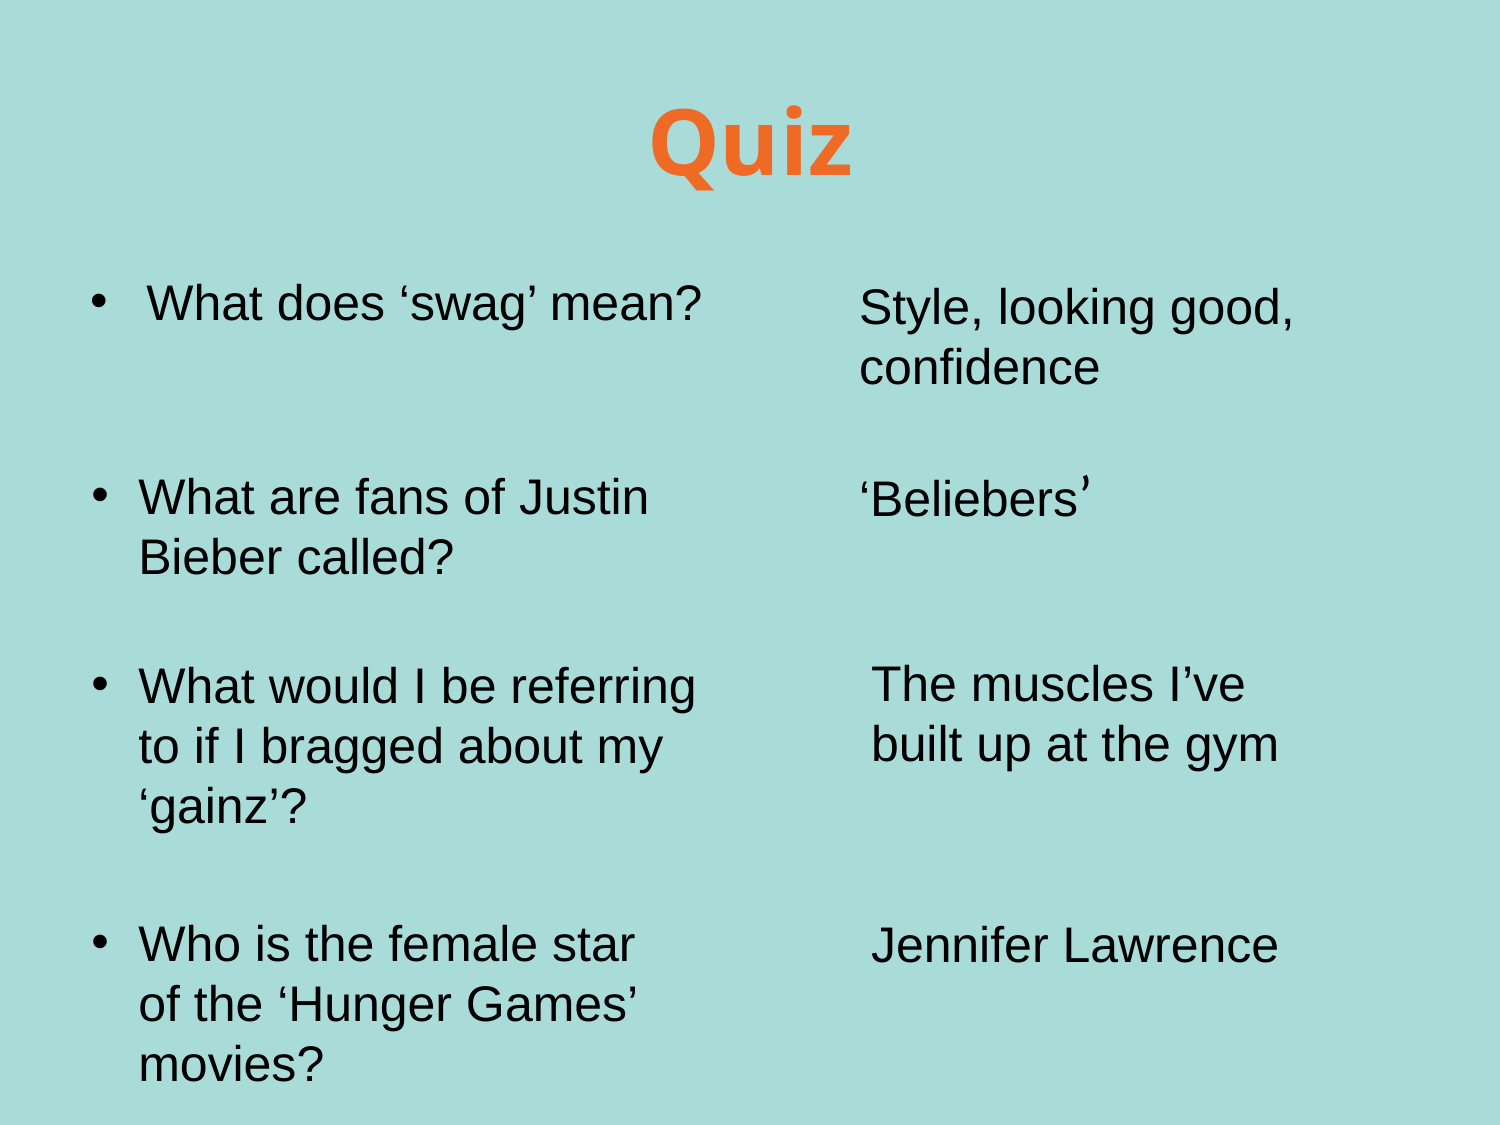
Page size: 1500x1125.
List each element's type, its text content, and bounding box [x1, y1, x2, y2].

text_box Style, looking good, confidence [844, 267, 1459, 462]
list What does ‘swag’ mean? [75, 262, 857, 374]
text_box What would I be referring to if I bragged about my ‘gainz’? [76, 586, 762, 841]
text_box Jennifer Lawrence [856, 905, 1388, 980]
text_box Who is the female star of the ‘Hunger Games’ movies? [76, 834, 703, 1099]
text_box What are fans of Justin Bieber called? [76, 397, 821, 592]
text_box The muscles I’ve built up at the gym [856, 574, 1353, 779]
title Quiz [75, 45, 1425, 233]
text_box ‘Beliebers’ [844, 390, 1329, 536]
